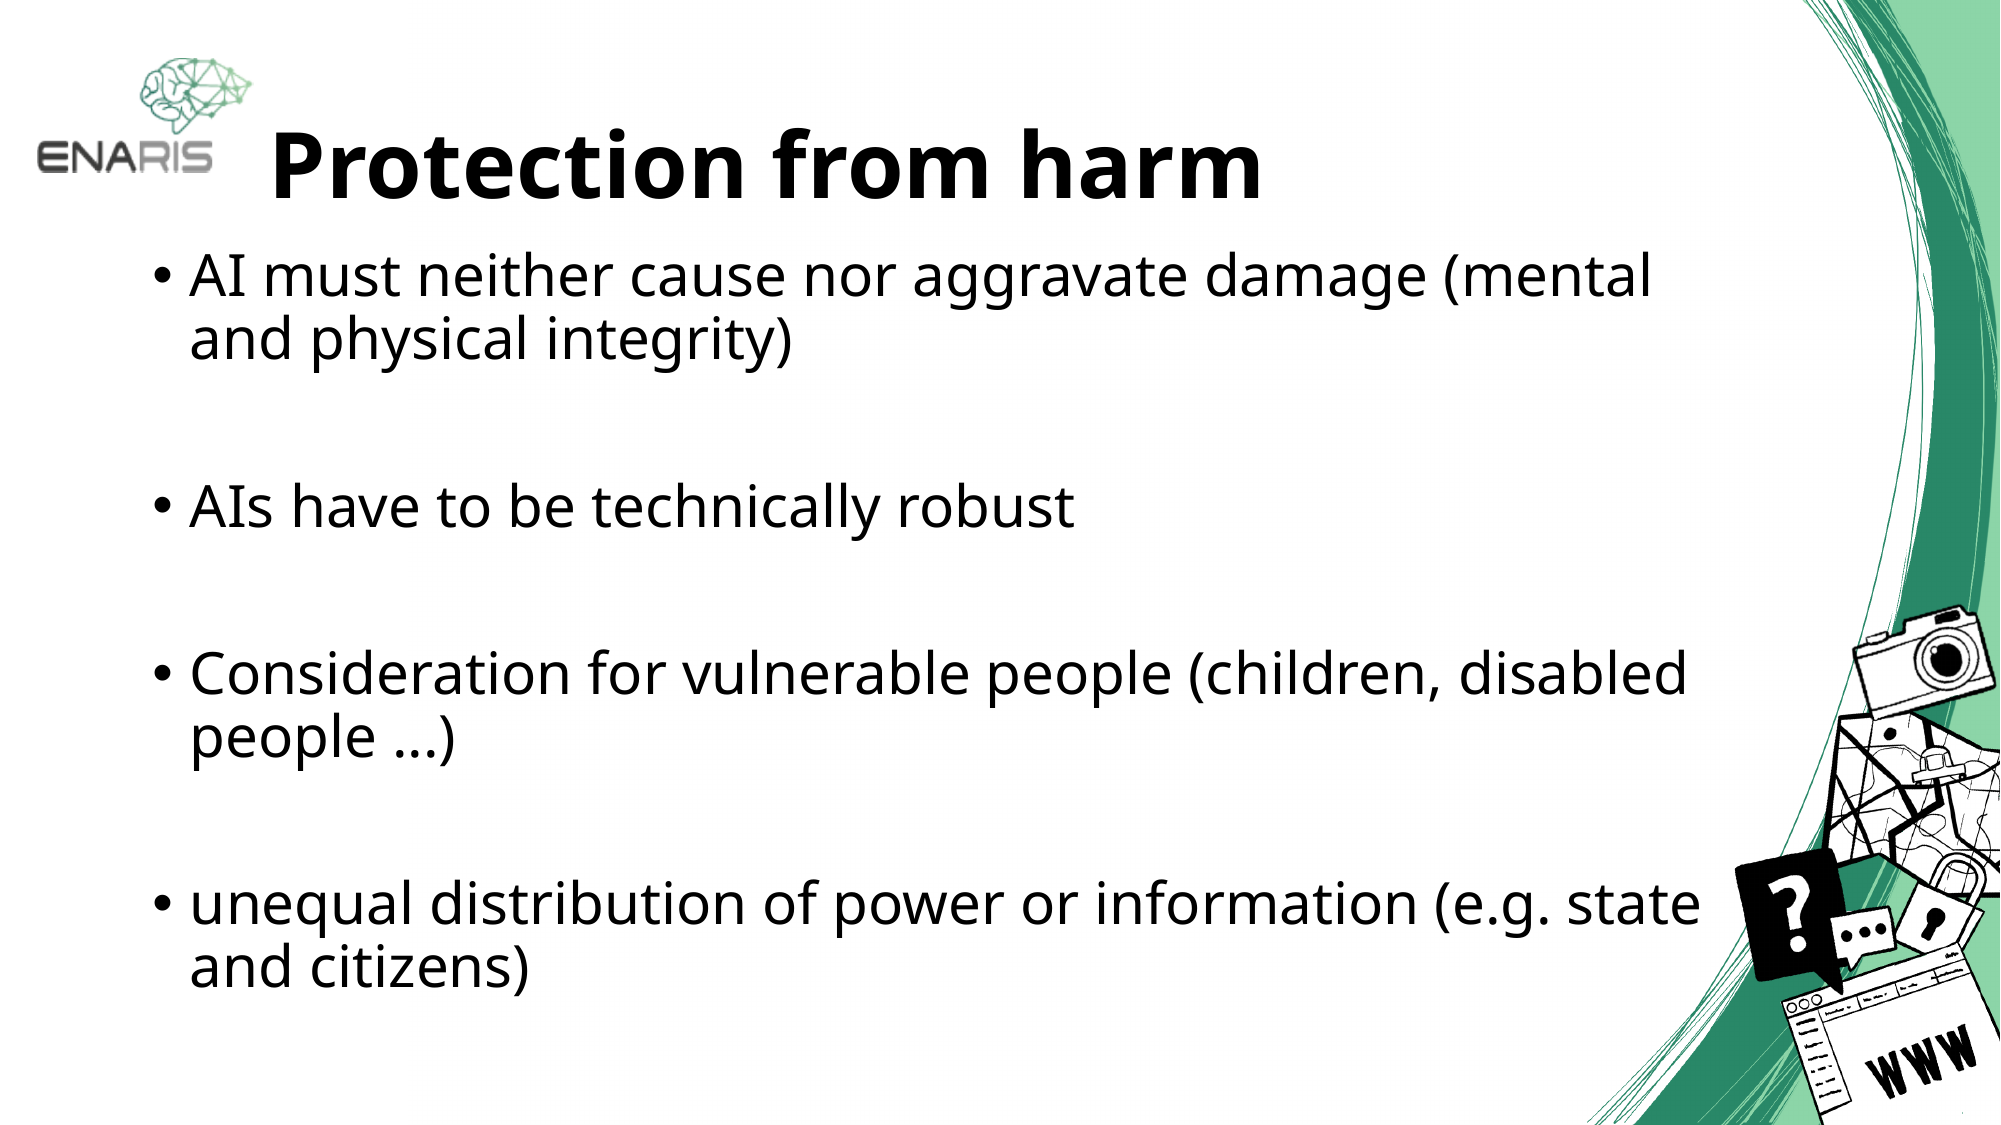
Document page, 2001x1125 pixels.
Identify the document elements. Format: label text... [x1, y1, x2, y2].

title Protection from harm [253, 59, 1863, 278]
picture [408, 0, 2000, 1125]
picture [37, 58, 254, 173]
list AI must neither cause nor aggravate damage (mental and physical integrity) AIs have to be technically robust Consideration for vulnerable people (children, disabled people ...) unequal distribution of power or information (e.g. state and citizens) [137, 239, 1728, 1014]
